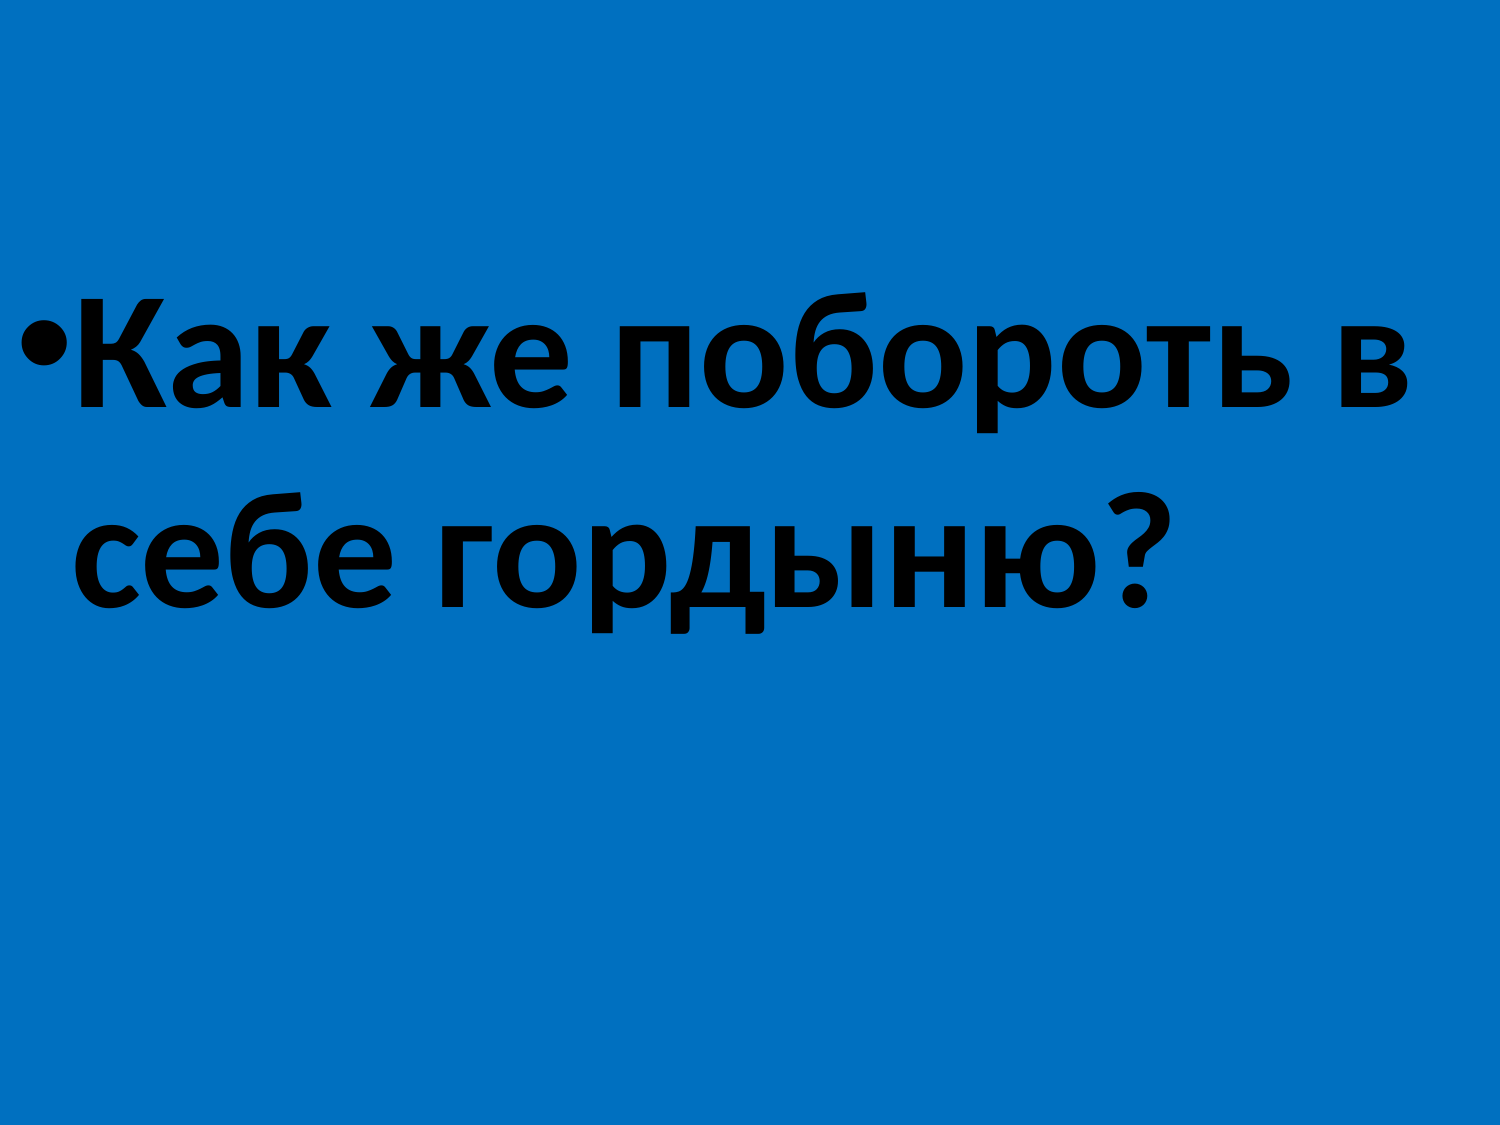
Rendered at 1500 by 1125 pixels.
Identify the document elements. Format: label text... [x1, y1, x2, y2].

list Как же побороть в себе гордыню? [0, 0, 1500, 1125]
